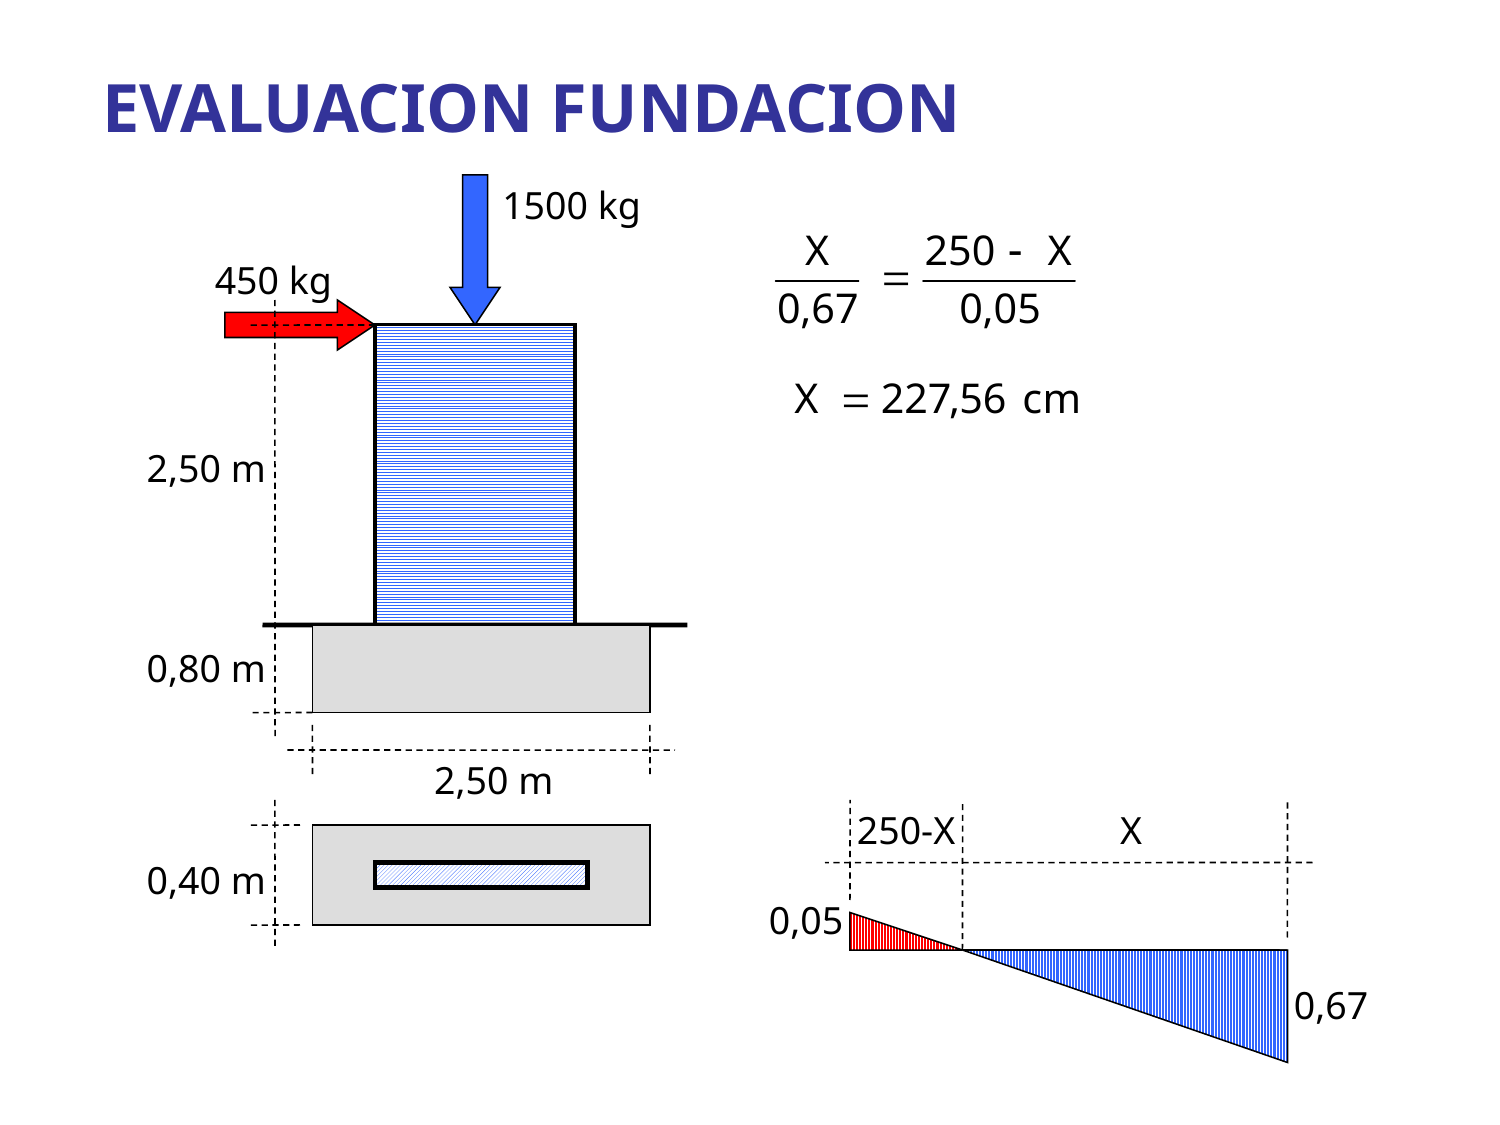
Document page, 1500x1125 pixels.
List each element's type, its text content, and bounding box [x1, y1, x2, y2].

text_box [991, 960, 1288, 1063]
text_box [450, 174, 501, 324]
text_box 0,40 m [112, 849, 300, 910]
text_box 0,05 [712, 889, 819, 950]
text_box [312, 825, 650, 925]
text_box 2,50 m [124, 437, 288, 498]
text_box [787, 372, 1084, 438]
text_box [374, 862, 588, 888]
text_box 1500 kg [487, 174, 688, 235]
text_box [224, 310, 375, 351]
text_box [312, 624, 650, 713]
text_box 0,67 [1237, 974, 1425, 1035]
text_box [824, 799, 1313, 951]
text_box [375, 324, 575, 624]
text_box EVALUACION FUNDACION [87, 24, 1446, 188]
text_box 0,80 m [124, 637, 288, 698]
text_box 450 kg [200, 249, 388, 310]
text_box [768, 222, 1086, 340]
text_box 2,50 m [374, 749, 613, 810]
